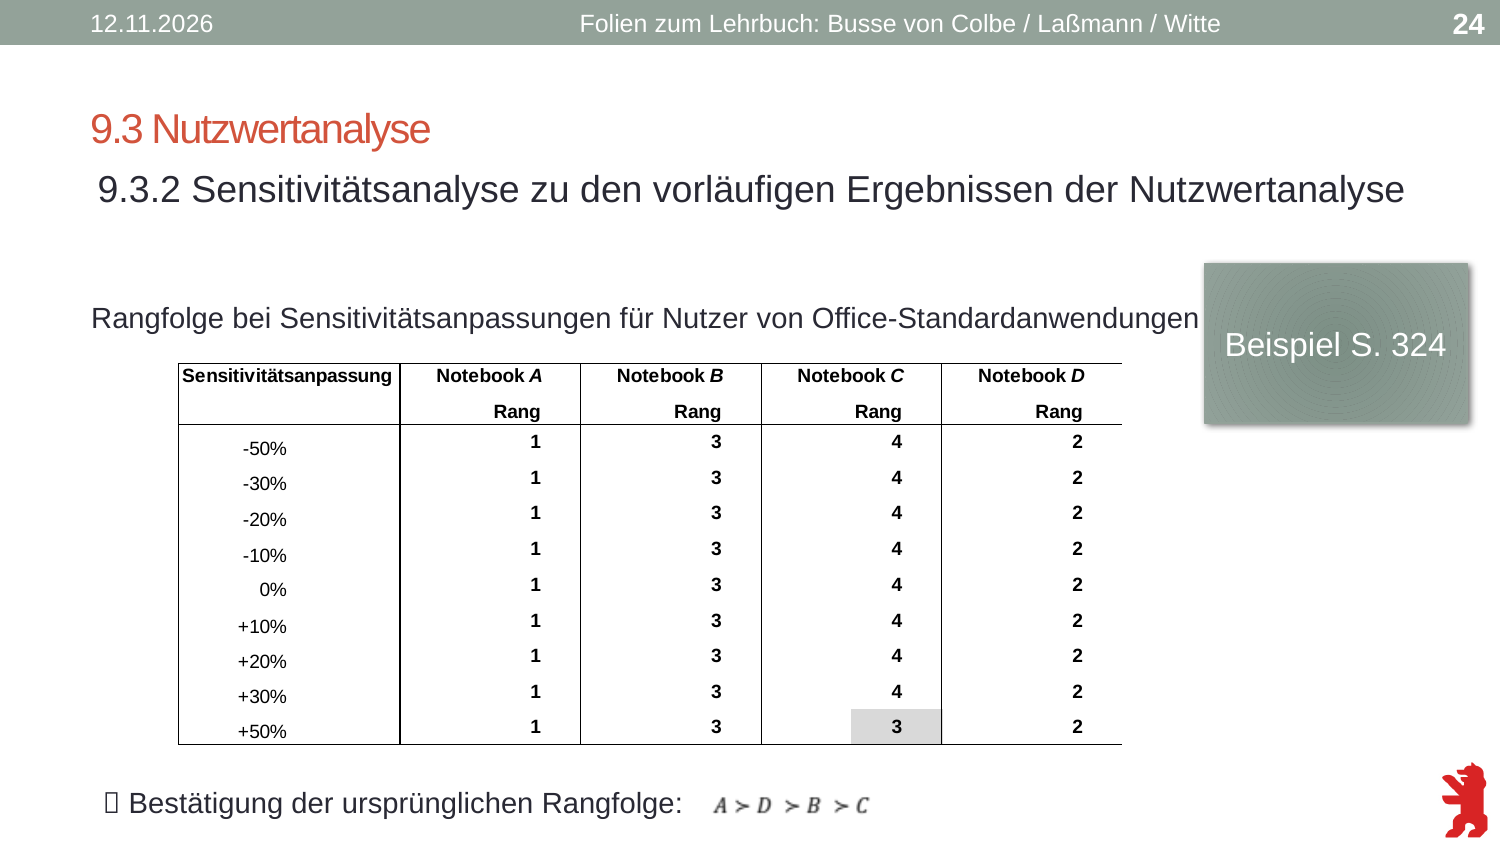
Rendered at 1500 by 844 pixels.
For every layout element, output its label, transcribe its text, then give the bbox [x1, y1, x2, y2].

footer Folien zum Lehrbuch: Busse von Colbe / Laßmann / Witte [562, 2, 1238, 43]
text_box  Bestätigung der ursprünglichen Rangfolge: [88, 777, 267, 827]
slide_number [75, 2, 550, 43]
text_box Rangfolge bei Sensitivitätsanpassungen für Nutzer von Office-Standardanwendungen [76, 291, 1217, 342]
text_box 9.3.2 Sensitivitätsanalyse zu den vorläufigen Ergebnissen der Nutzwertanalyse [82, 157, 1421, 217]
slide_number 24 [1325, 2, 1500, 43]
picture [177, 362, 1323, 844]
picture [1434, 760, 1500, 844]
text_box Beispiel S. 324 [1204, 263, 1468, 424]
title 9.3 Nutzwertanalyse [75, 65, 1500, 188]
